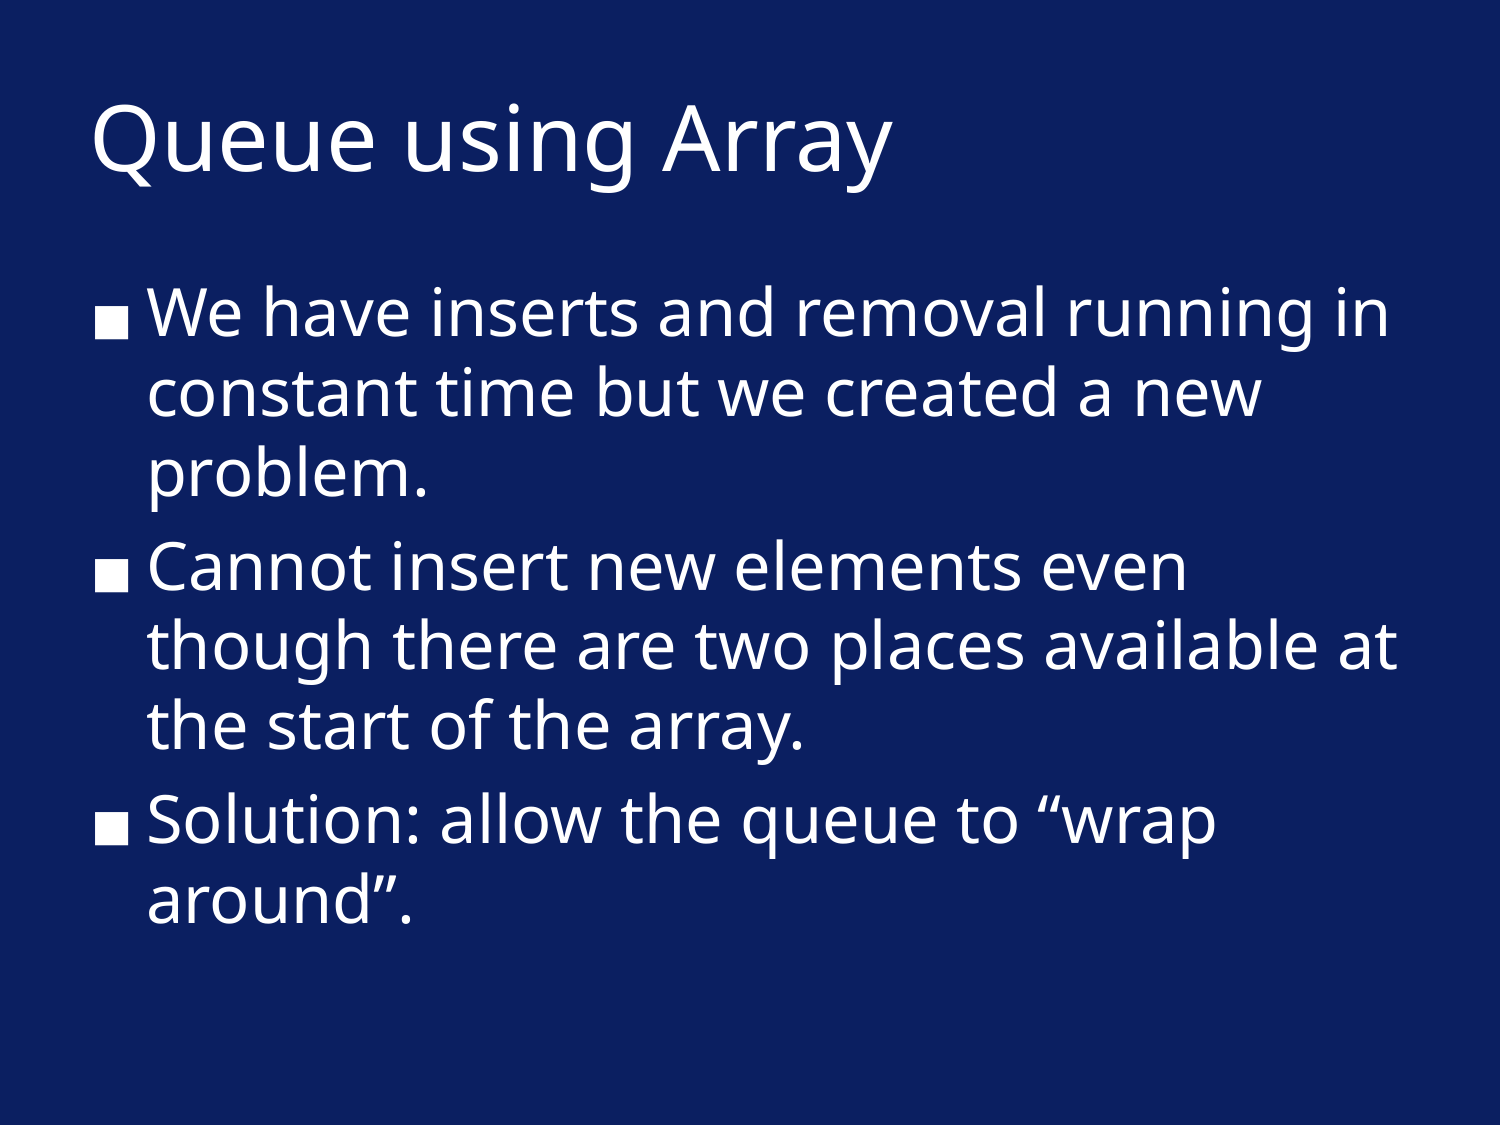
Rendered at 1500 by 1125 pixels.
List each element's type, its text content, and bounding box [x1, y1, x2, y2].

list We have inserts and removal running in constant time but we created a new problem. Cannot insert new elements even though there are two places available at the start of the array. Solution: allow the queue to “wrap around”. [74, 262, 1425, 1013]
title Queue using Array [74, 59, 1425, 210]
